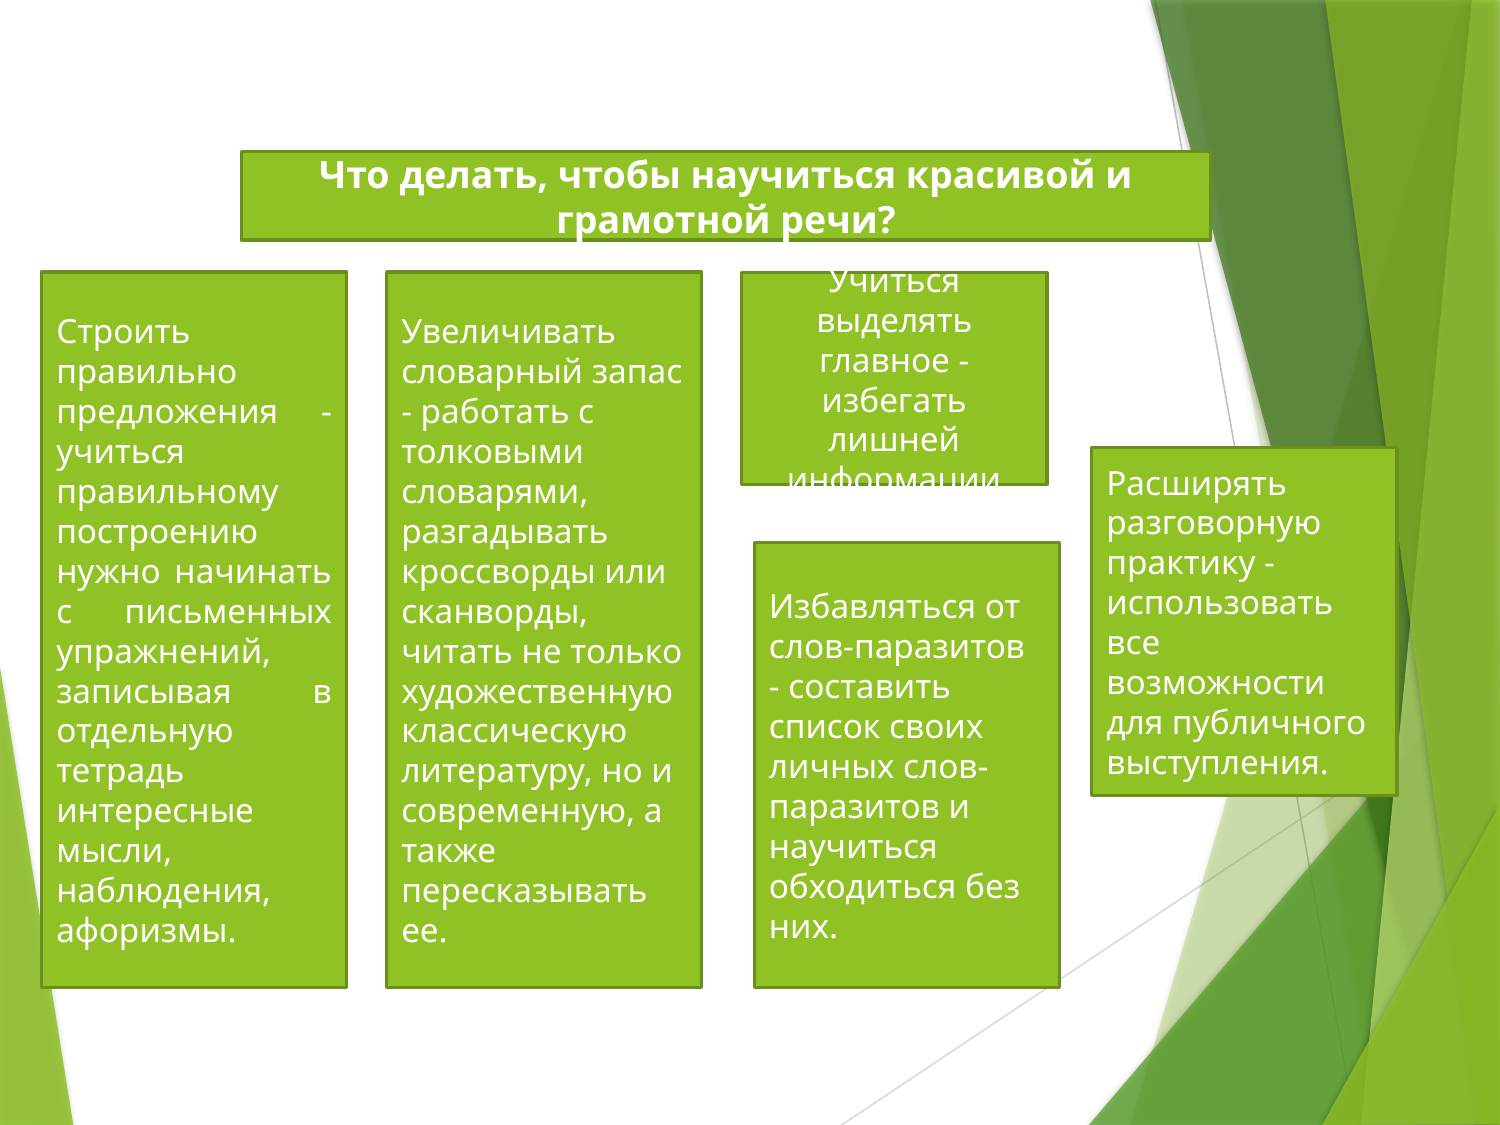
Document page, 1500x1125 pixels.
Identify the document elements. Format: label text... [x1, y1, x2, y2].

text_box Что делать, чтобы научиться красивой и грамотной речи? [240, 150, 1212, 242]
text_box Строить правильно предложения - учиться правильному построению нужно начинать с письменных упражнений, записывая в отдельную тетрадь интересные мысли, наблюдения, афоризмы. [40, 270, 348, 989]
text_box Избавляться от слов-паразитов - составить список своих личных слов-паразитов и научиться обходиться без них. [753, 541, 1061, 989]
text_box Увеличивать словарный запас - работать с толковыми словарями, разгадывать кроссворды или сканворды, читать не только художественную классическую литературу, но и современную, а также пересказывать ее. [385, 270, 703, 989]
text_box [53, 0, 1400, 270]
text_box Учиться выделять главное - избегать лишней информации [740, 271, 1049, 486]
text_box Расширять разговорную практику - использовать все возможности для публичного выступления. [1090, 446, 1399, 797]
text_box [348, 101, 1500, 702]
